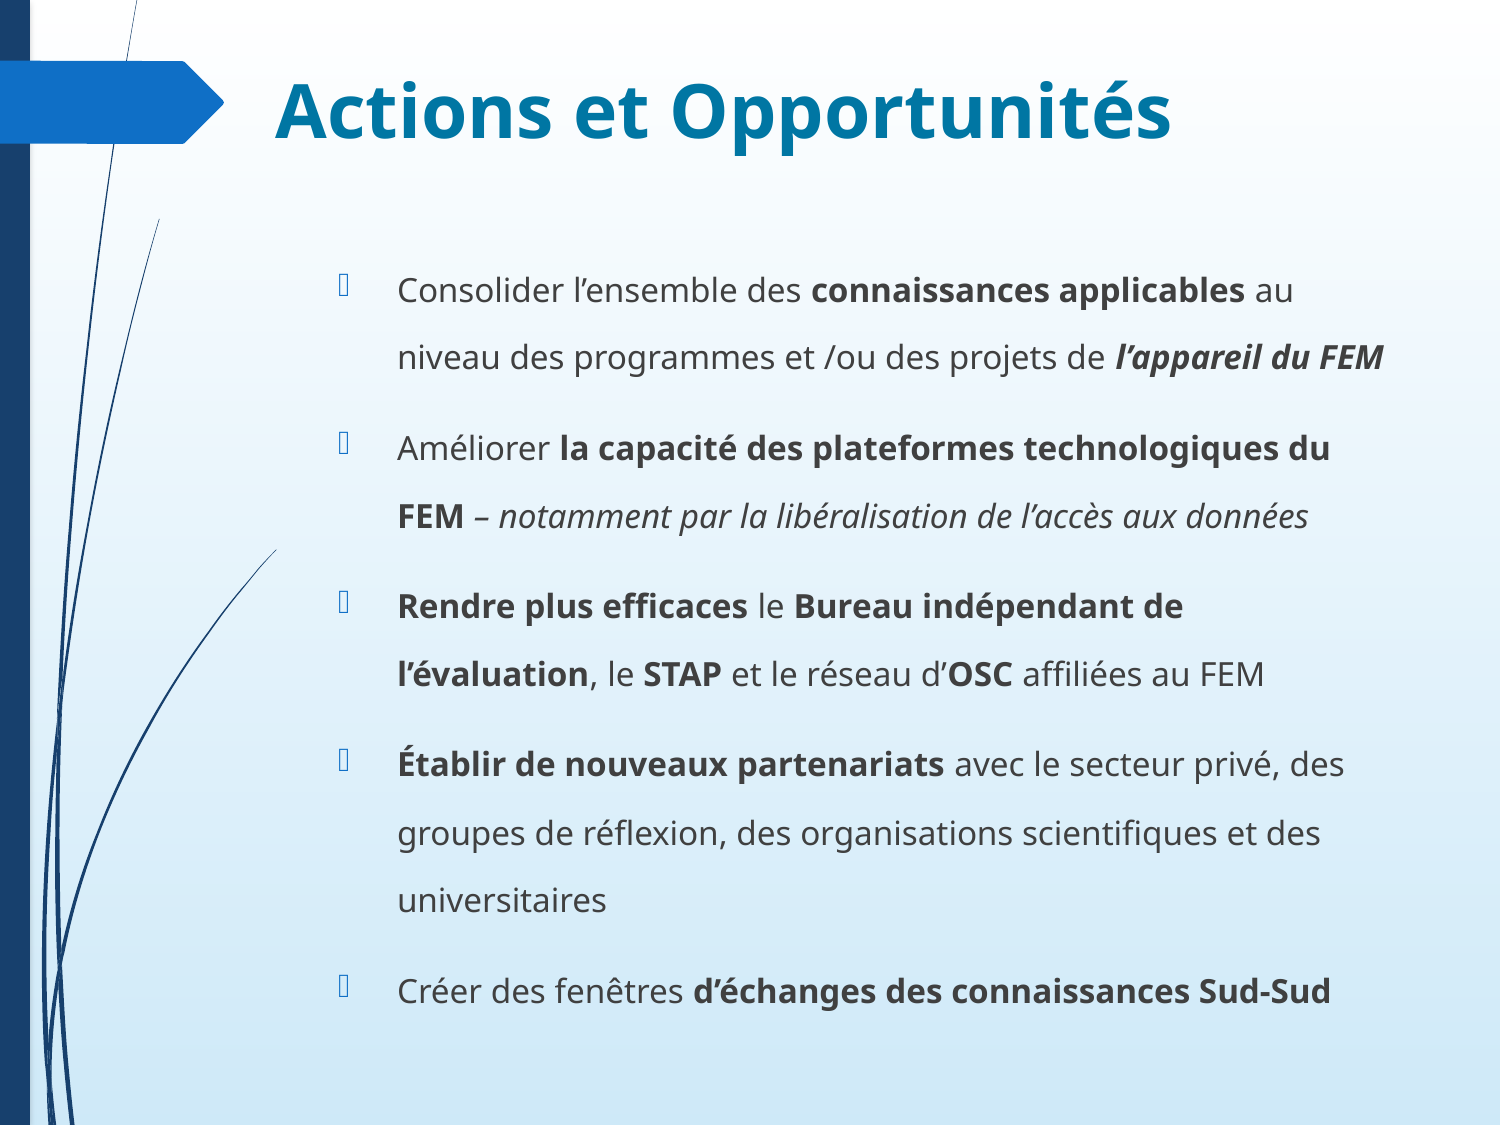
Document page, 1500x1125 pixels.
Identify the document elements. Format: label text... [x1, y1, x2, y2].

list Consolider l’ensemble des connaissances applicables au niveau des programmes et /ou des projets de l’appareil du FEM Améliorer la capacité des plateformes technologiques du FEM – notamment par la libéralisation de l’accès aux données Rendre plus efficaces le Bureau indépendant de l’évaluation, le STAP et le réseau d’OSC affiliées au FEM Établir de nouveaux partenariats avec le secteur privé, des groupes de réflexion, des organisations scientifiques et des universitaires Créer des fenêtres d’échanges des connaissances Sud-Sud [323, 233, 1405, 1052]
title Actions et Opportunités [260, 55, 1500, 179]
